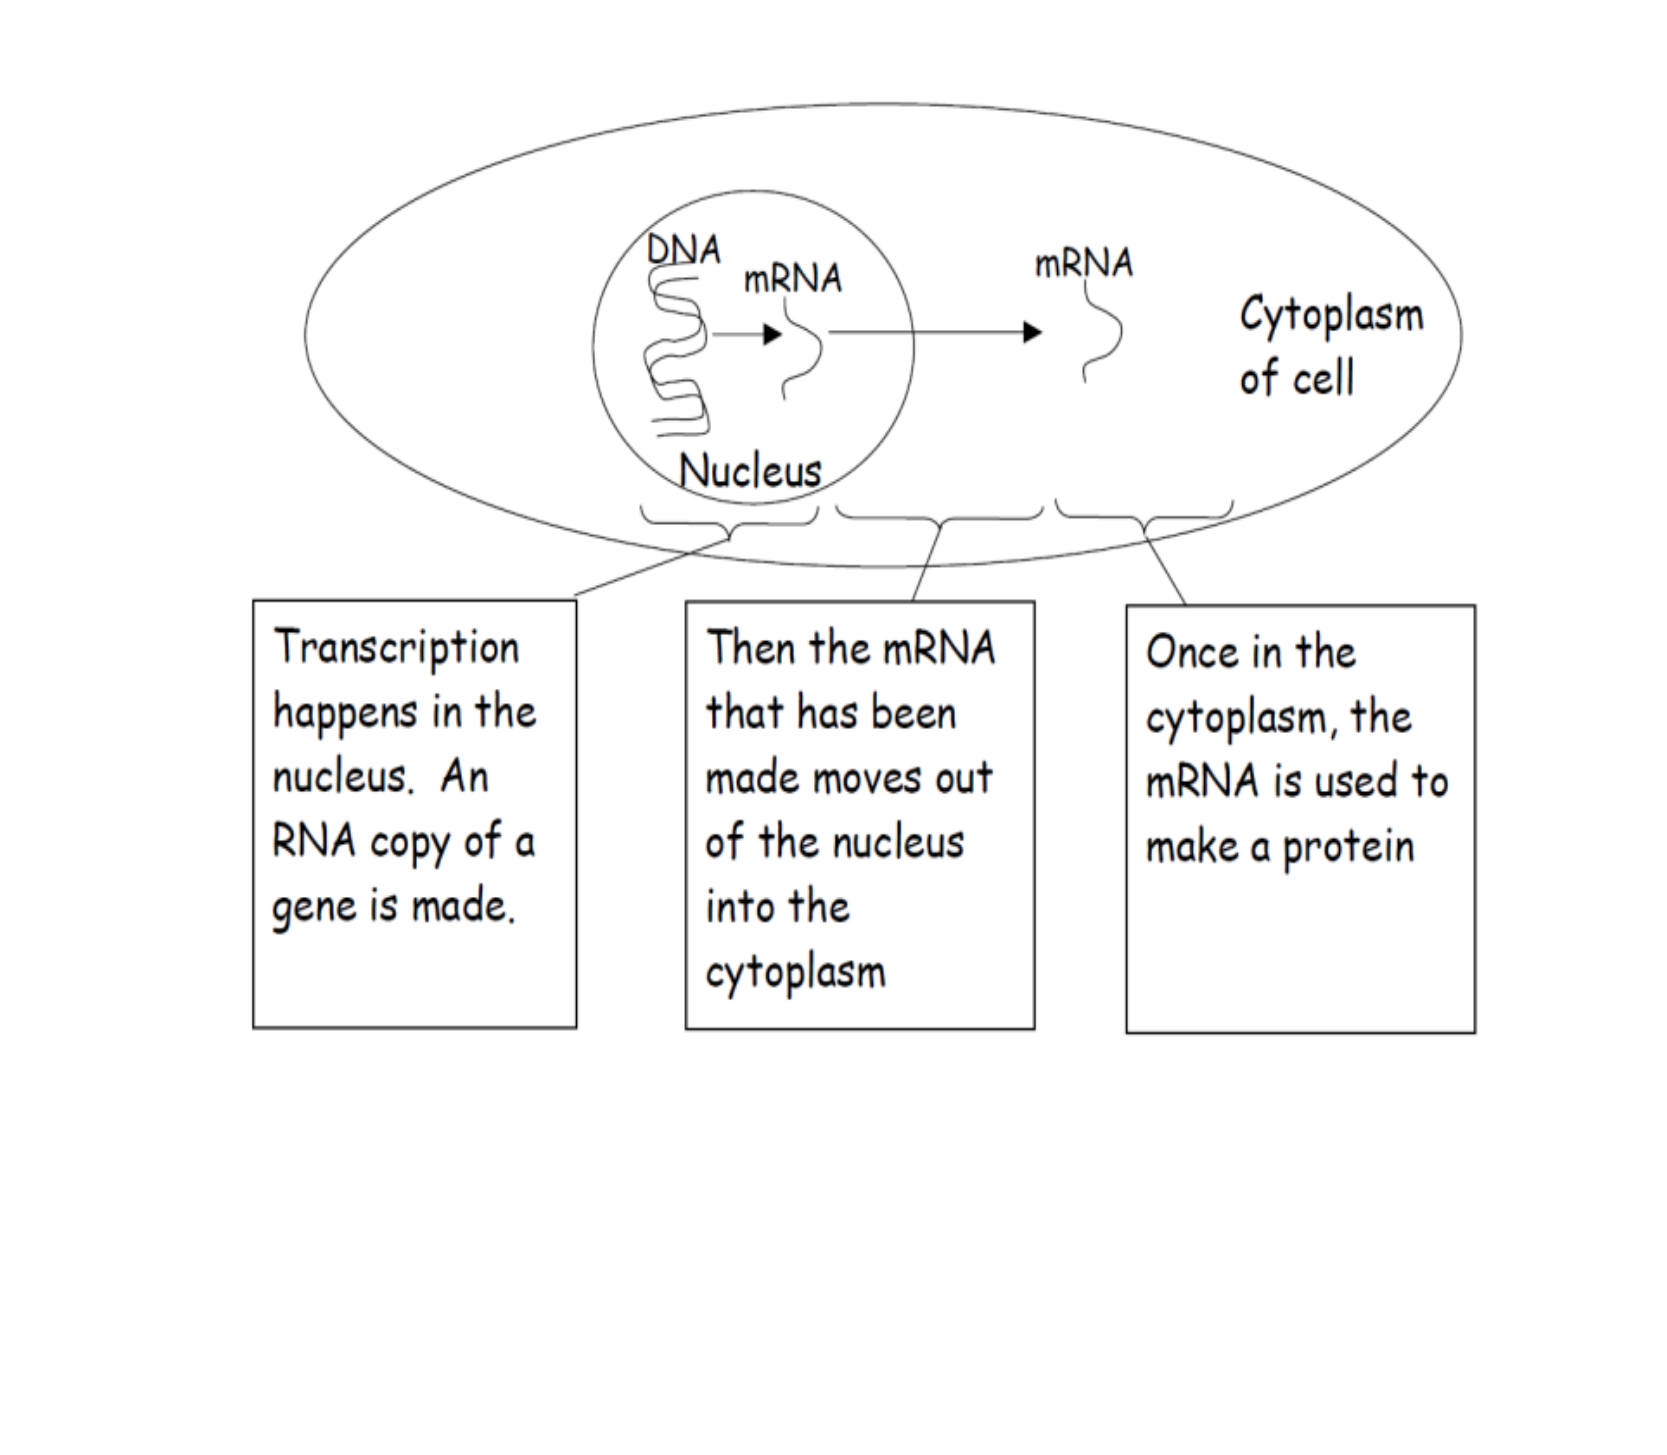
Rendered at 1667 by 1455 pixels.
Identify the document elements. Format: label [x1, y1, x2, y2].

picture [147, 66, 1622, 1103]
